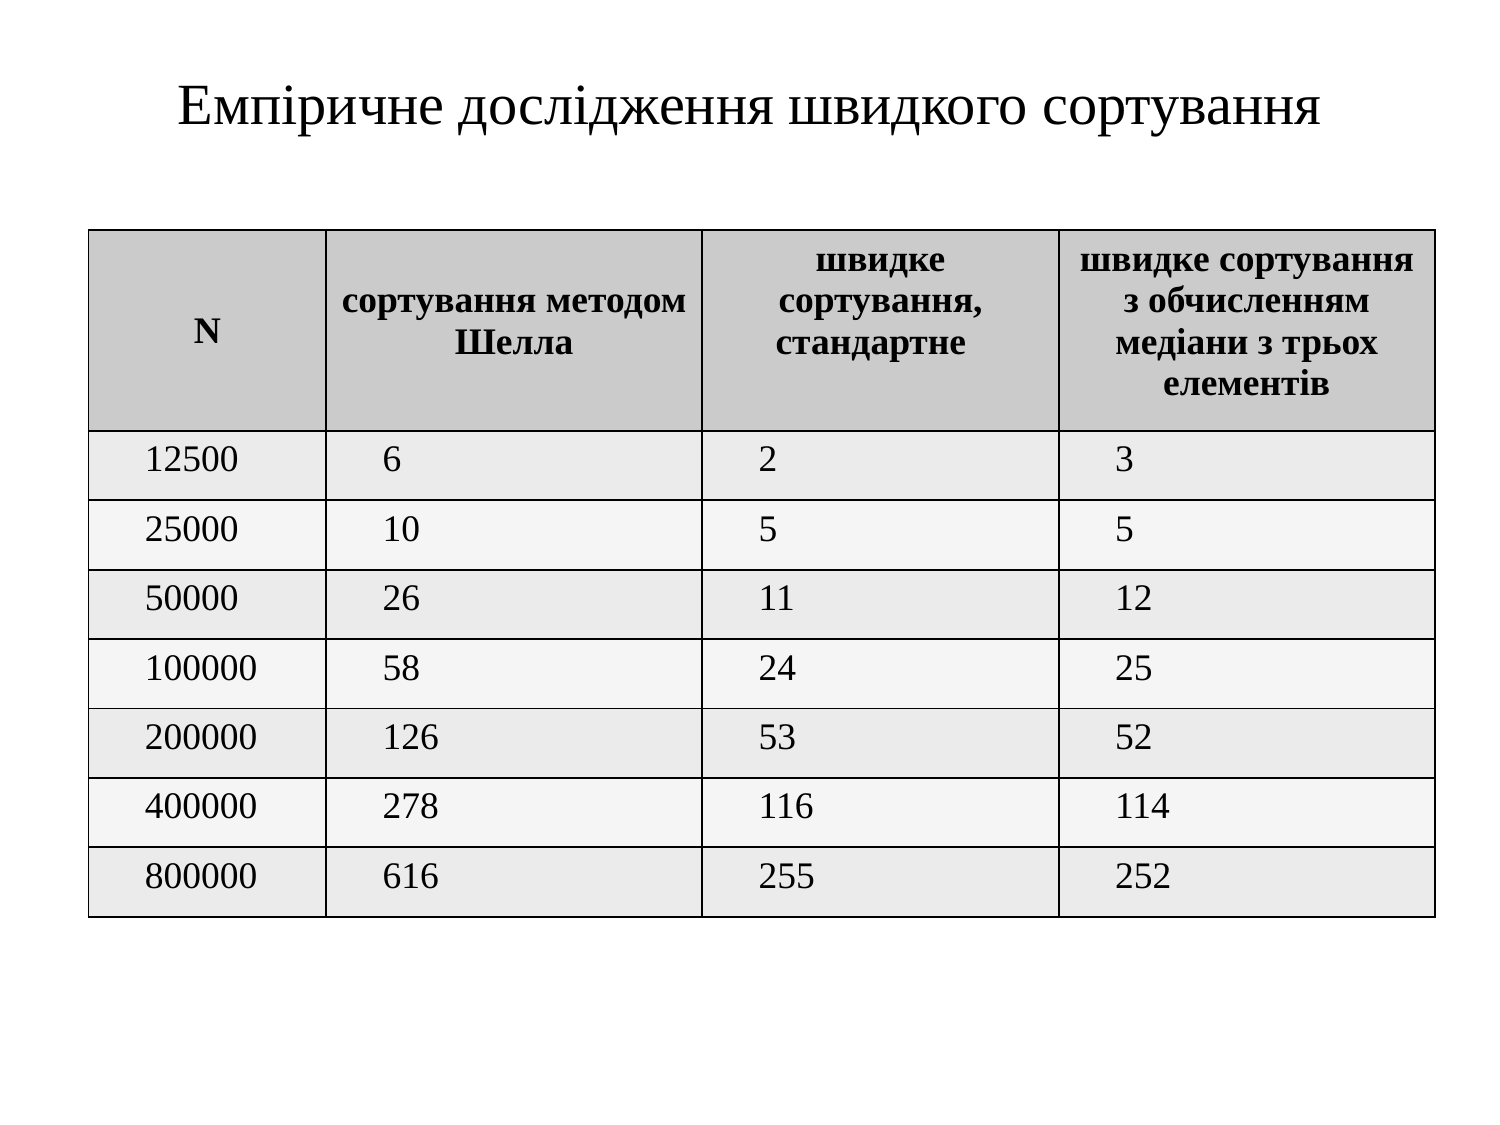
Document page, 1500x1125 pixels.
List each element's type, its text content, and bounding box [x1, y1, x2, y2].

table_cell 100000 [89, 640, 325, 708]
table_cell 26 [327, 571, 701, 638]
table_cell 6 [327, 432, 701, 499]
list Емпіричне дослідження швидкого сортування [0, 58, 1500, 165]
table_cell 5 [1060, 501, 1434, 569]
table_cell 5 [703, 501, 1058, 569]
table_cell 252 [1060, 848, 1434, 916]
table_cell 126 [327, 709, 701, 777]
table_cell 200000 [89, 709, 325, 777]
table_header швидке сортування, стандартне [703, 231, 1058, 430]
table_cell 50000 [89, 571, 325, 638]
table_cell 114 [1060, 779, 1434, 846]
table_cell 52 [1060, 709, 1434, 777]
table_cell 800000 [89, 848, 325, 916]
table_cell 10 [327, 501, 701, 569]
table_cell 278 [327, 779, 701, 846]
table_cell 12 [1060, 571, 1434, 638]
table_cell 12500 [89, 432, 325, 499]
table_cell 400000 [89, 779, 325, 846]
table_cell 24 [703, 640, 1058, 708]
table_header сортування методом Шелла [327, 231, 701, 430]
table_cell 25000 [89, 501, 325, 569]
table_cell 25 [1060, 640, 1434, 708]
table_cell 2 [703, 432, 1058, 499]
table_cell 53 [703, 709, 1058, 777]
table_cell 3 [1060, 432, 1434, 499]
table_cell 11 [703, 571, 1058, 638]
table_cell 255 [703, 848, 1058, 916]
table_cell 116 [703, 779, 1058, 846]
table_header N [89, 231, 325, 430]
table_cell 616 [327, 848, 701, 916]
table_header швидке сортування з обчисленням медіани з трьох елементів [1060, 231, 1434, 430]
table_cell 58 [327, 640, 701, 708]
